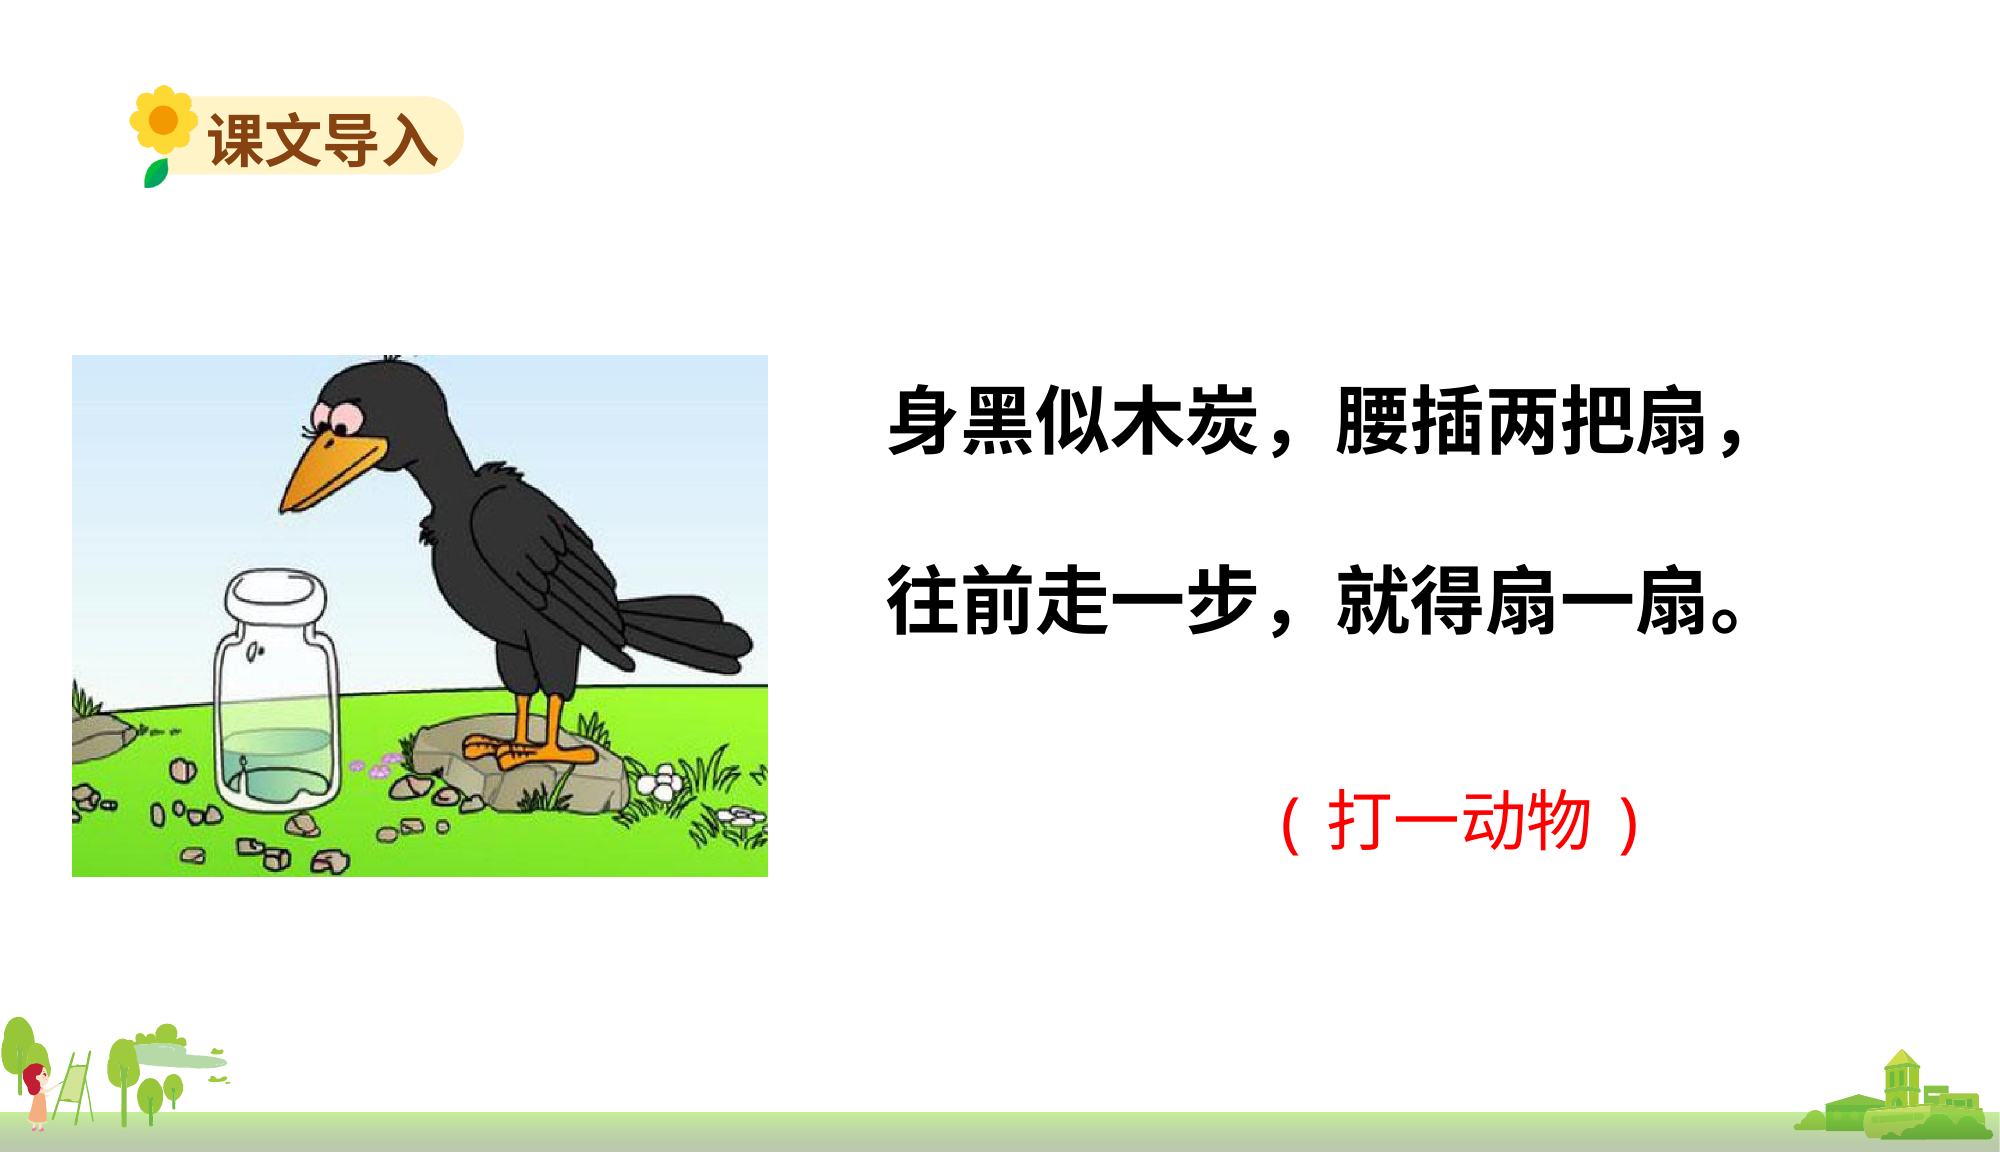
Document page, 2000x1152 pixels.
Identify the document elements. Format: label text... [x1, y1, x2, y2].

text_box 身黑似木炭，腰插两把扇， 往前走一步，就得扇一扇。 (打一动物) [870, 366, 1878, 872]
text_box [129, 85, 465, 188]
picture [72, 355, 768, 877]
